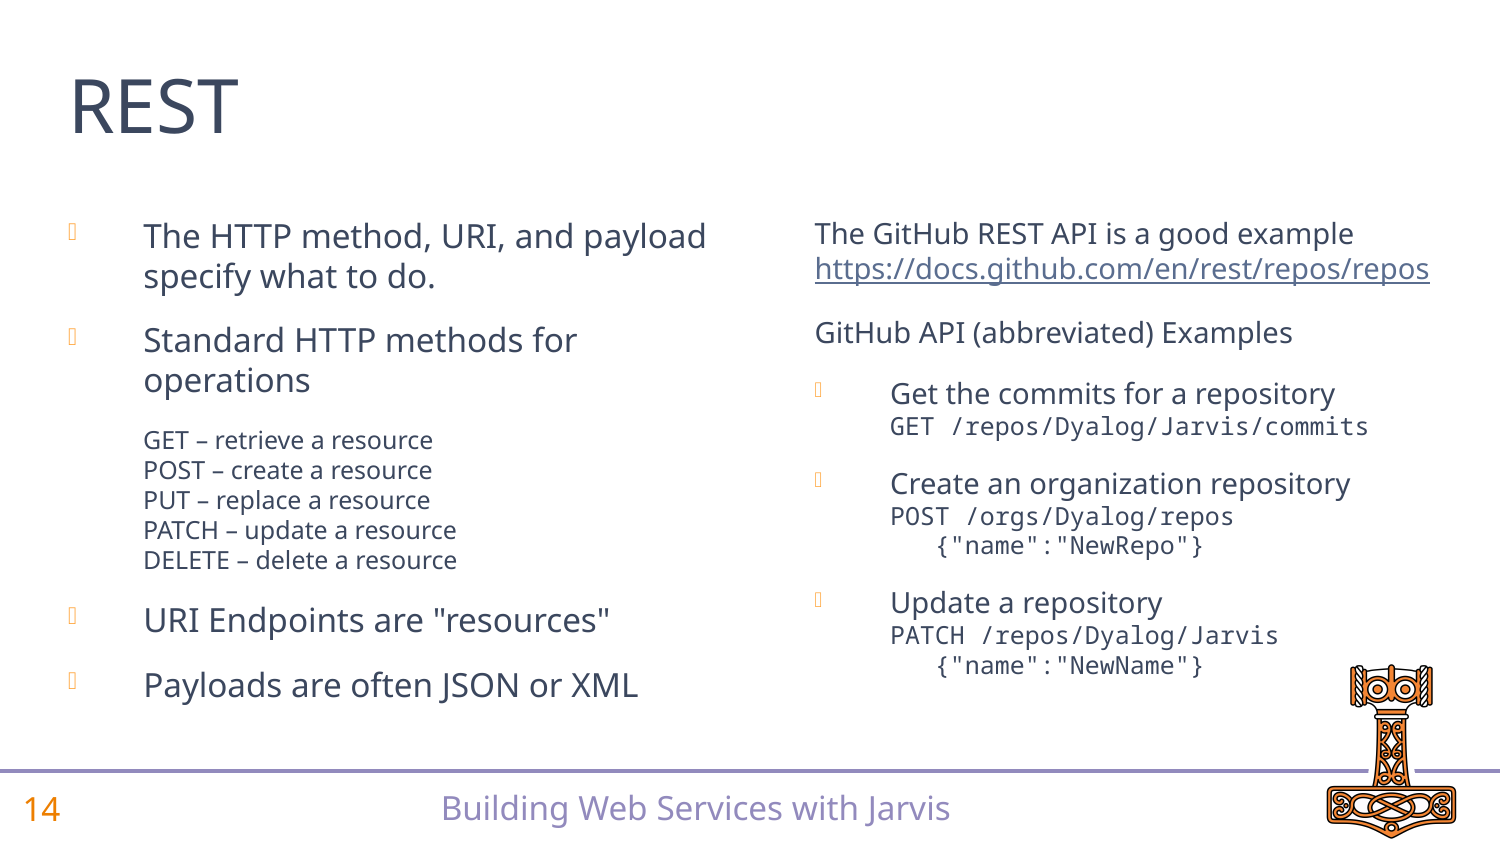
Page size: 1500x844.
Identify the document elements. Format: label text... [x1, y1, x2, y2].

title REST [53, 43, 1203, 157]
list The HTTP method, URI, and payload specify what to do. Standard HTTP methods for operations GET – retrieve a resource POST – create a resource PUT – replace a resource PATCH – update a resource DELETE – delete a resource URI Endpoints are "resources" Payloads are often JSON or XML [53, 207, 750, 740]
picture [1320, 740, 1461, 844]
list The GitHub REST API is a good example https://docs.github.com/en/rest/repos/repos GitHub API (abbreviated) Examples Get the commits for a repository GET /repos/Dyalog/Jarvis/commits Create an organization repository POST /orgs/Dyalog/repos {"name":"NewRepo"} Update a repository PATCH /repos/Dyalog/Jarvis {"name":"NewName"} [799, 207, 1473, 740]
